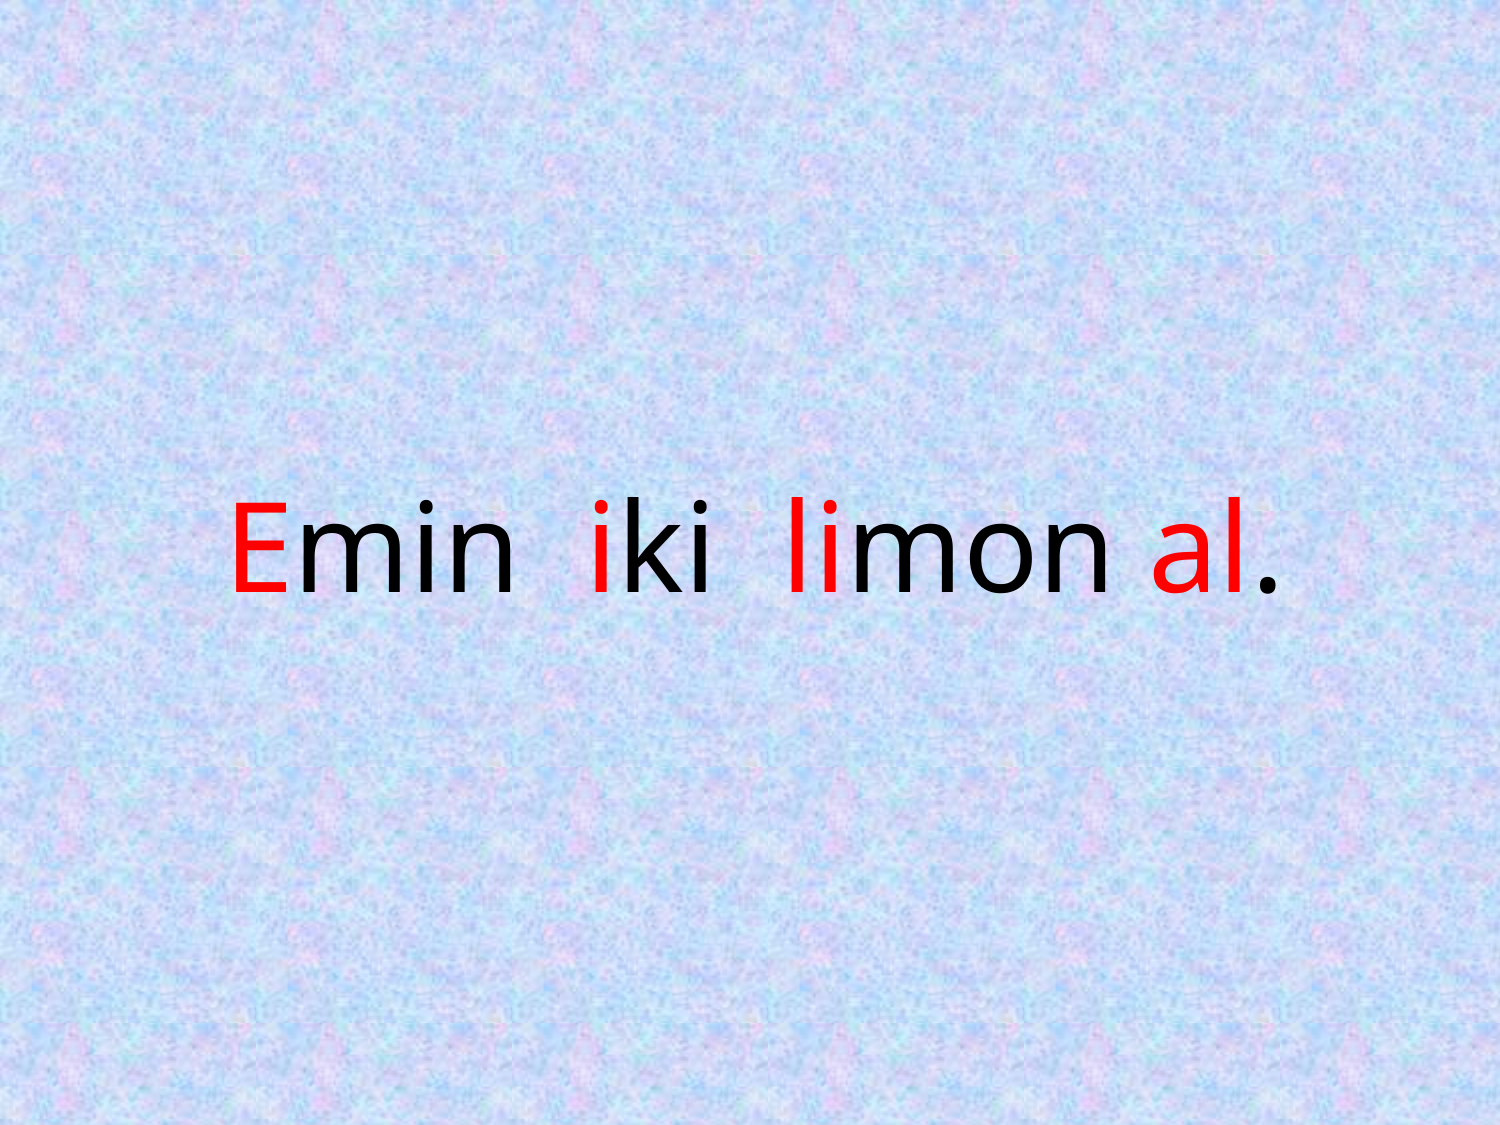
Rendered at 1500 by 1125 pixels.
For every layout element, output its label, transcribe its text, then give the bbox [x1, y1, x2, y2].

picture [0, 0, 1500, 1125]
title Emin iki limon al. [117, 421, 1393, 663]
